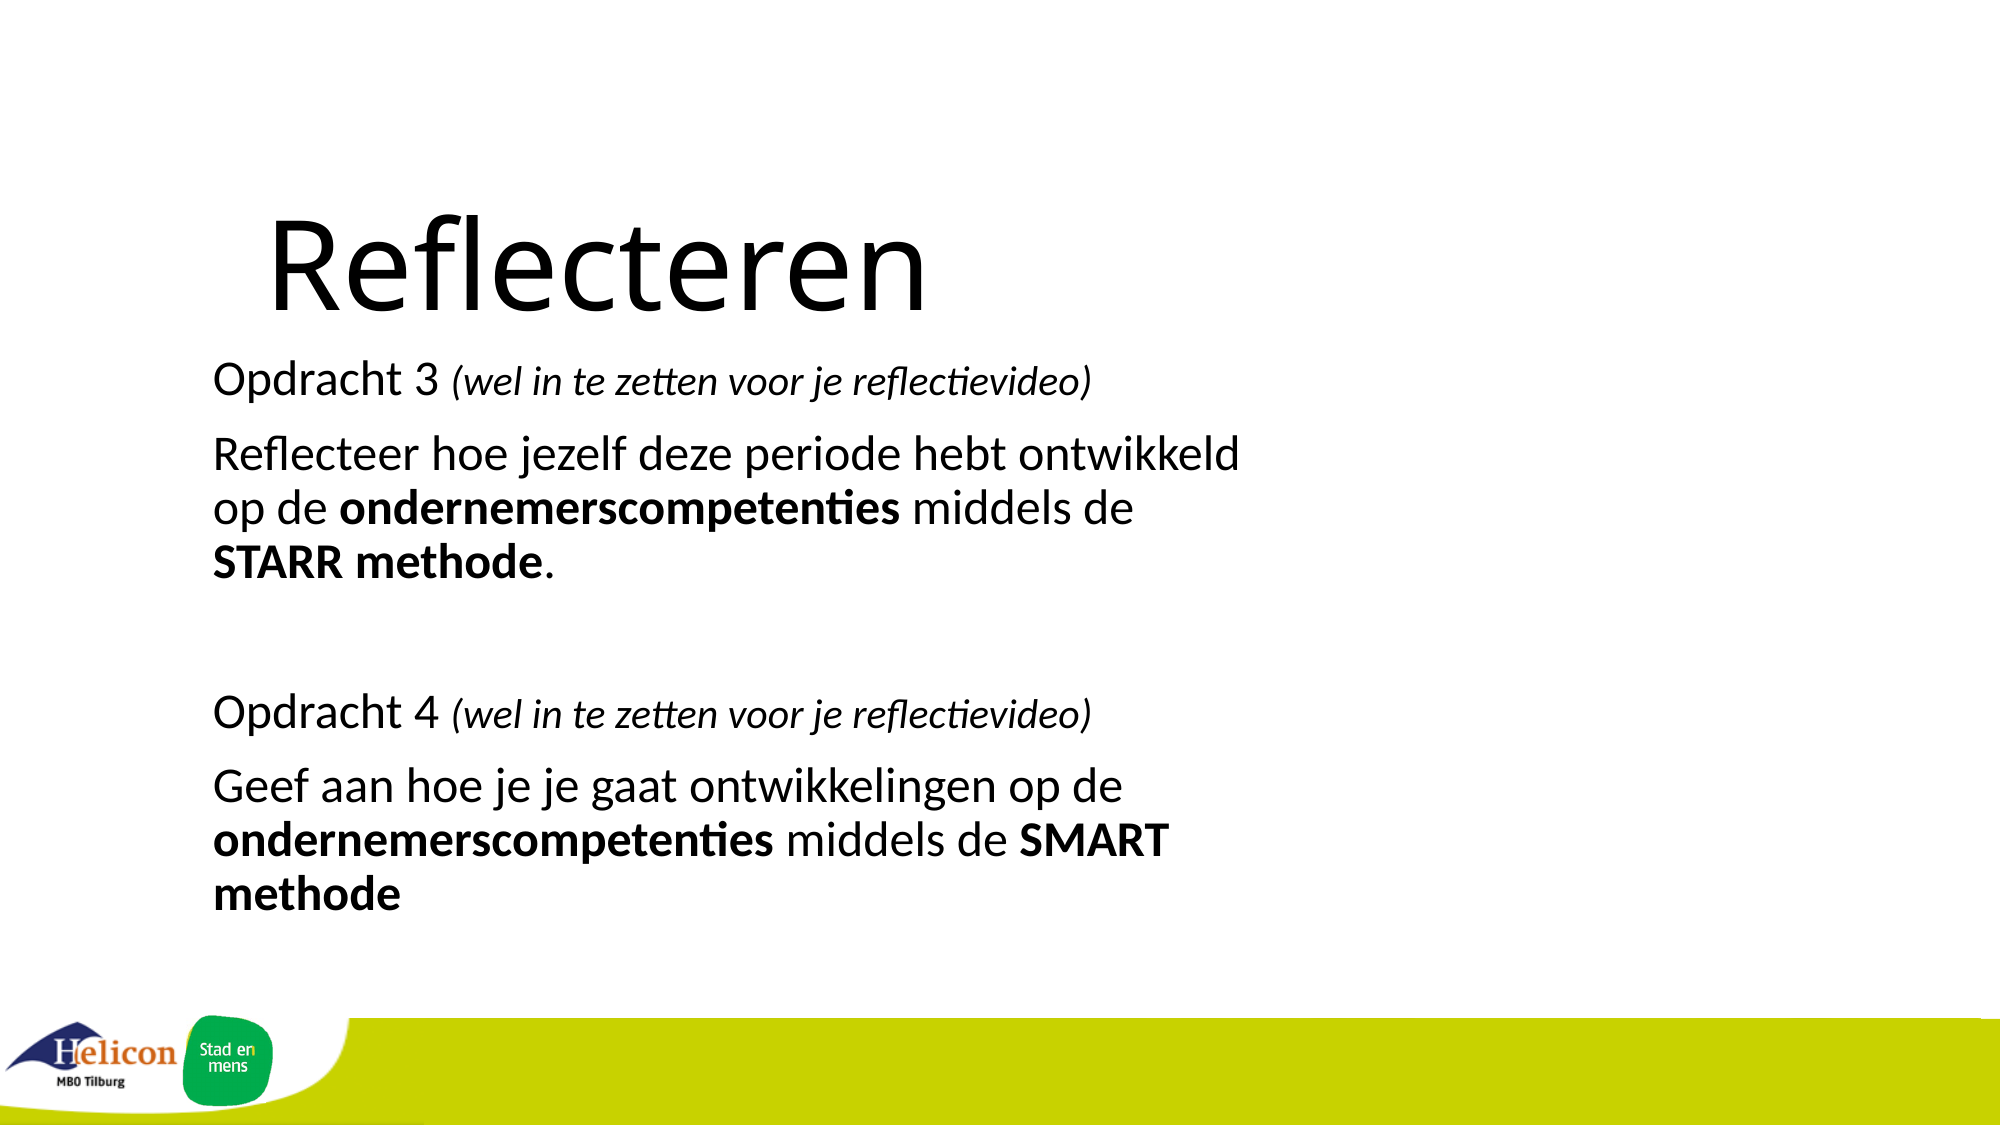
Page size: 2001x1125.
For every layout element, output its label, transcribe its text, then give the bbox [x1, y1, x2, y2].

title Reflecteren [249, 183, 1751, 346]
picture [0, 1013, 424, 1125]
text_box Opdracht 3 (wel in te zetten voor je reflectievideo) Reflecteer hoe jezelf deze periode hebt ontwikkeld op de ondernemerscompetenties middels de STARR methode. Opdracht 4 (wel in te zetten voor je reflectievideo) Geef aan hoe je je gaat ontwikkelingen op de ondernemerscompetenties middels de SMART methode [197, 344, 1287, 970]
